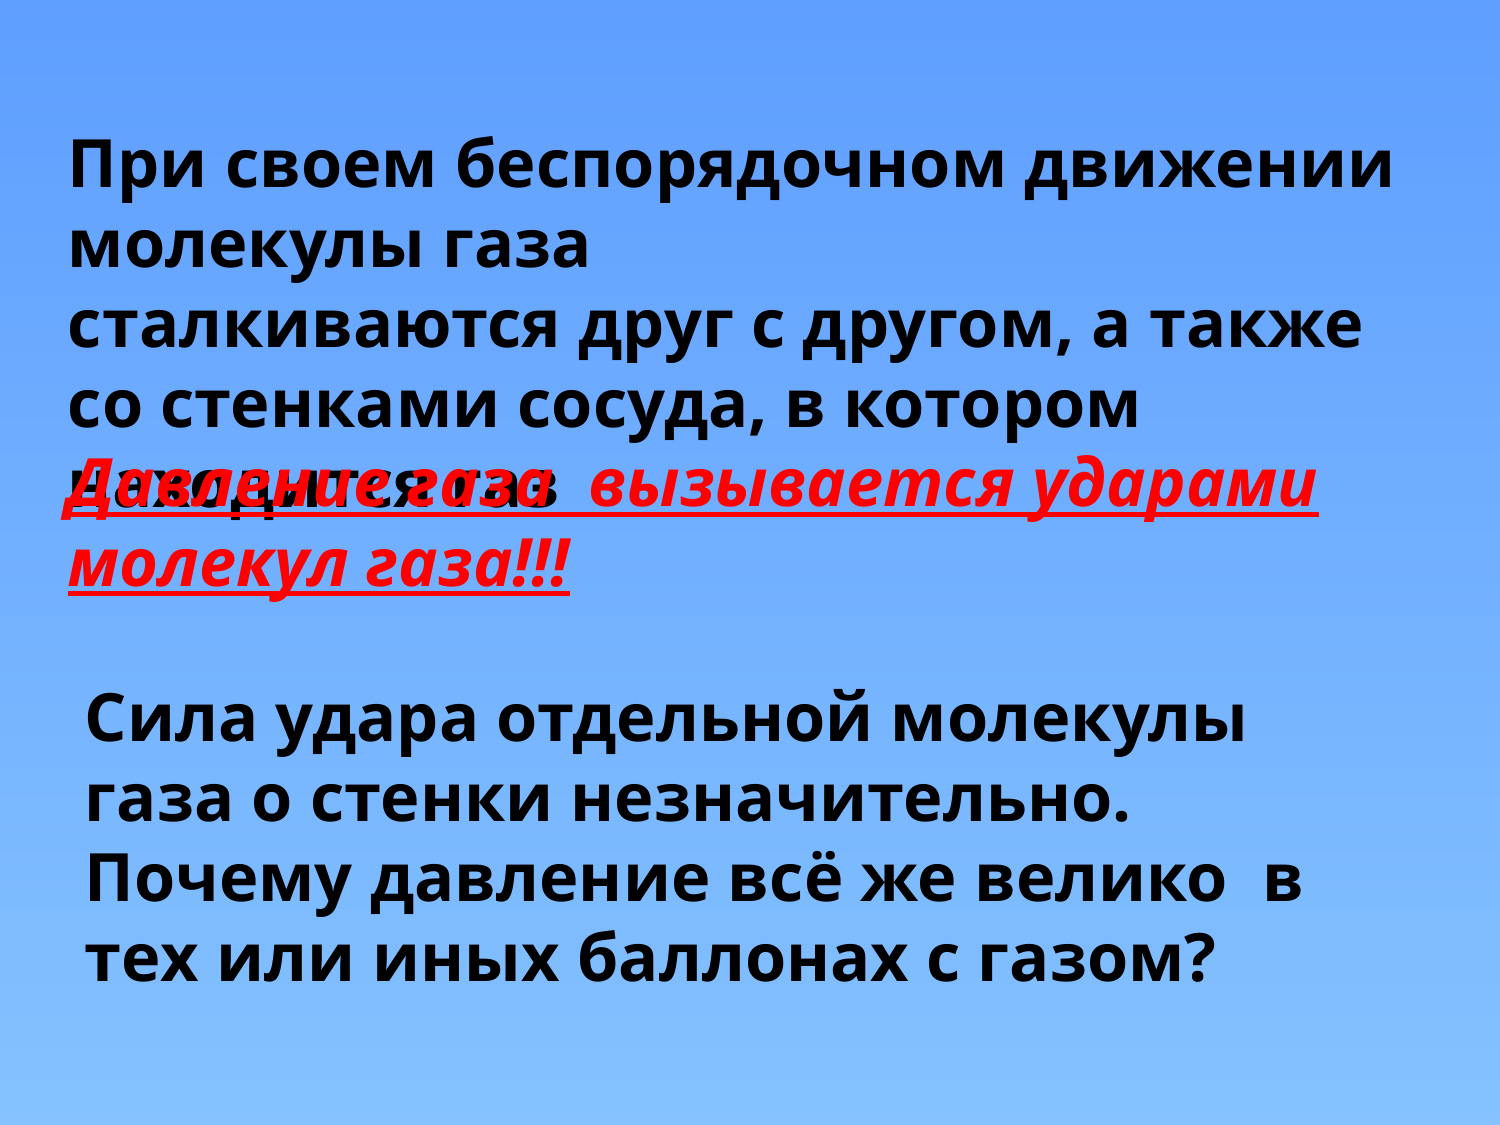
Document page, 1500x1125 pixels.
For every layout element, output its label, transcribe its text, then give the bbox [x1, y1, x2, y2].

text_box Сила удара отдельной молекулы газа о стенки незначительно. Почему давление всё же велико в тех или иных баллонах с газом? [70, 667, 1430, 1003]
text_box При своем беспорядочном движении молекулы газа сталкиваются друг с другом, а также со стенками сосуда, в котором находится газ [53, 113, 1460, 432]
text_box Давление газа вызывается ударами молекул газа!!! [53, 432, 1460, 608]
